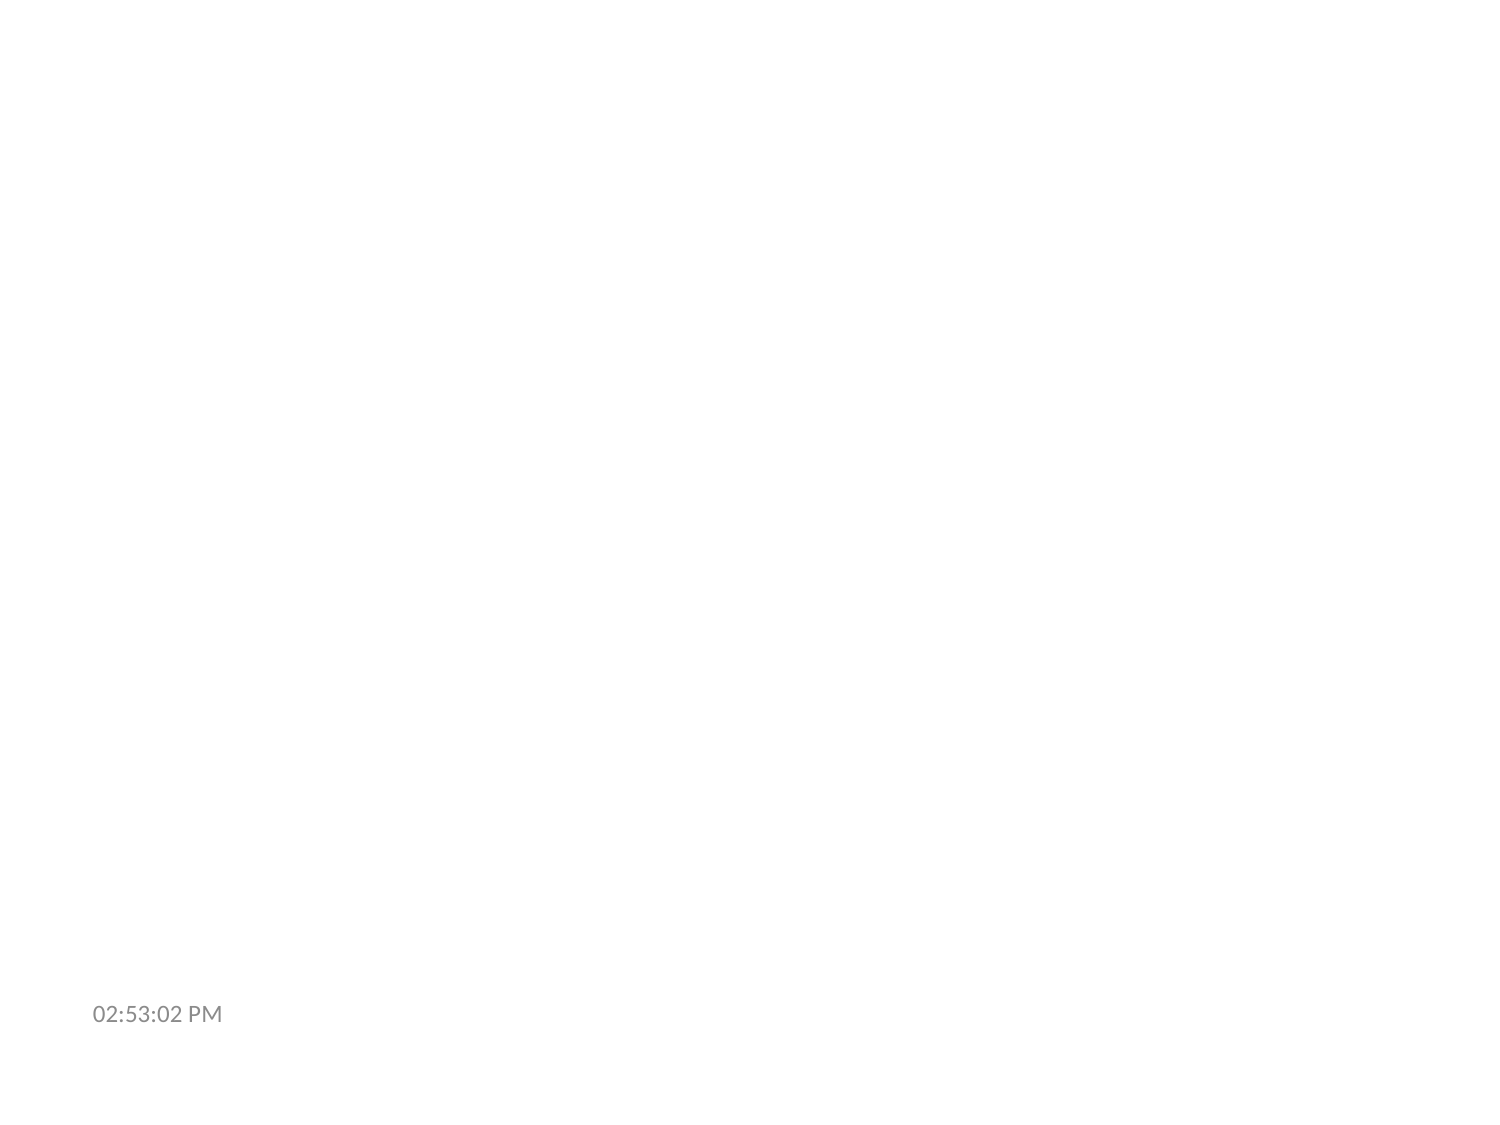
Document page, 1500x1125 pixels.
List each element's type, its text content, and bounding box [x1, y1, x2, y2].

text_box 3:35:09 PM [77, 982, 428, 1043]
